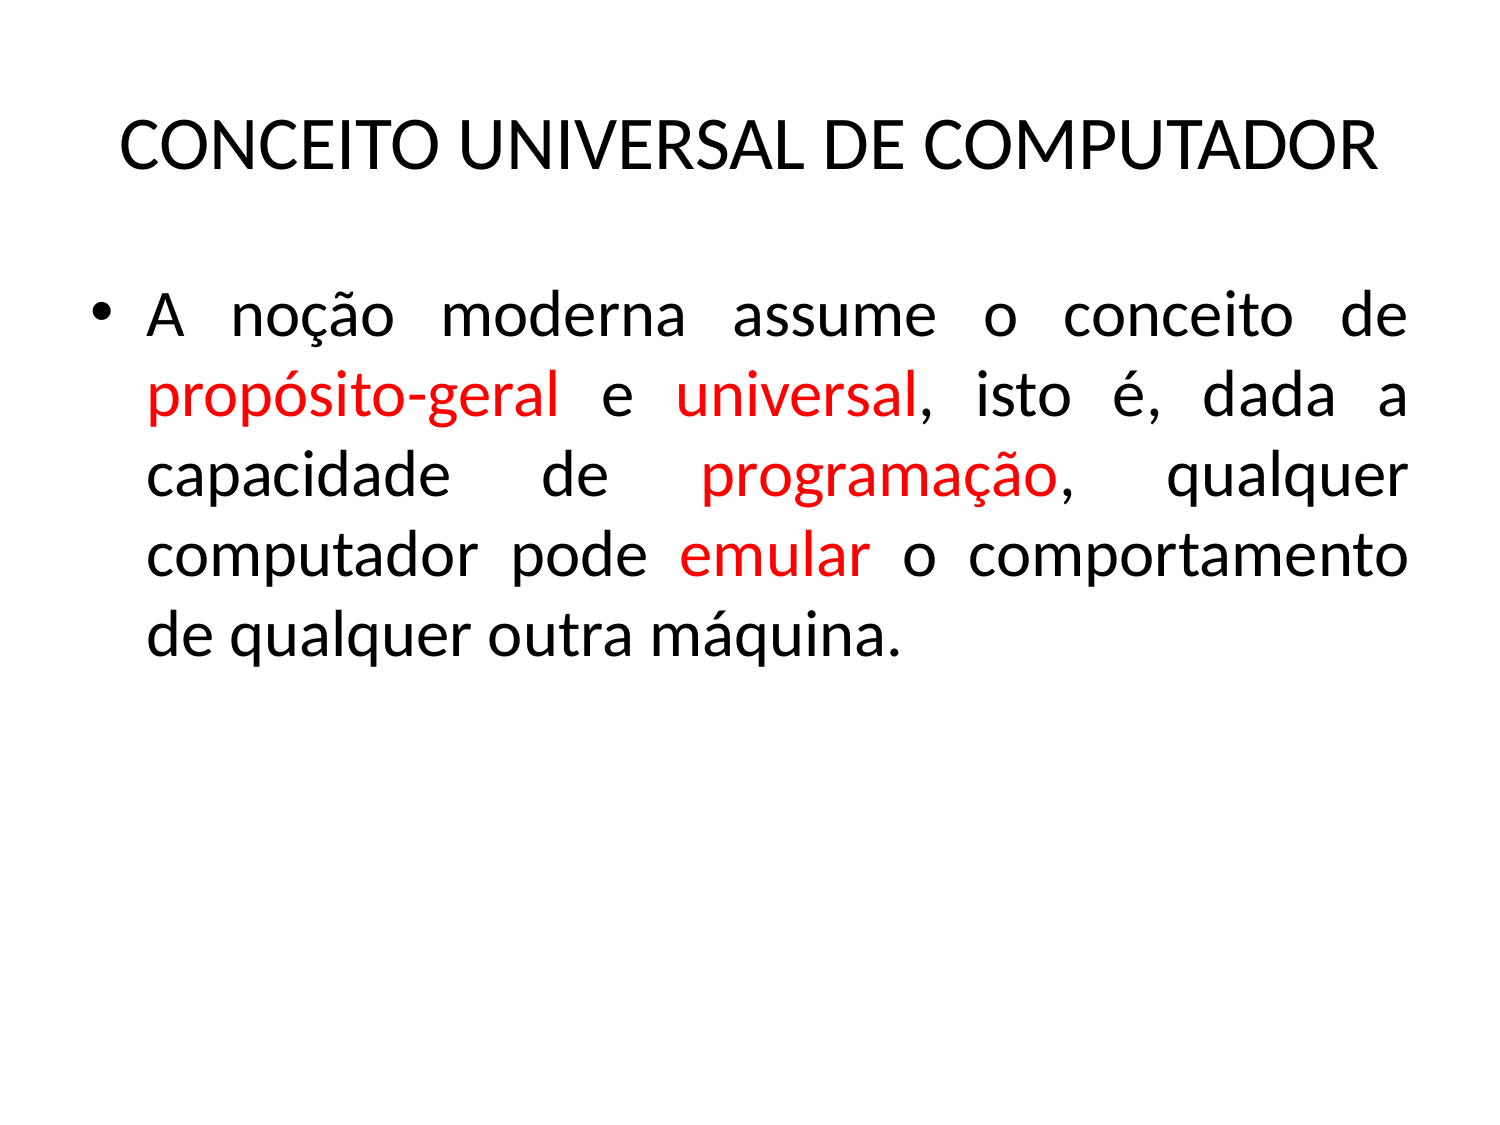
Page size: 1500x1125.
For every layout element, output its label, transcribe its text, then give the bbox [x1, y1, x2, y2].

list A noção moderna assume o conceito de propósito-geral e universal, isto é, dada a capacidade de programação, qualquer computador pode emular o comportamento de qualquer outra máquina. [75, 262, 1425, 1005]
title CONCEITO UNIVERSAL DE COMPUTADOR [75, 45, 1425, 233]
